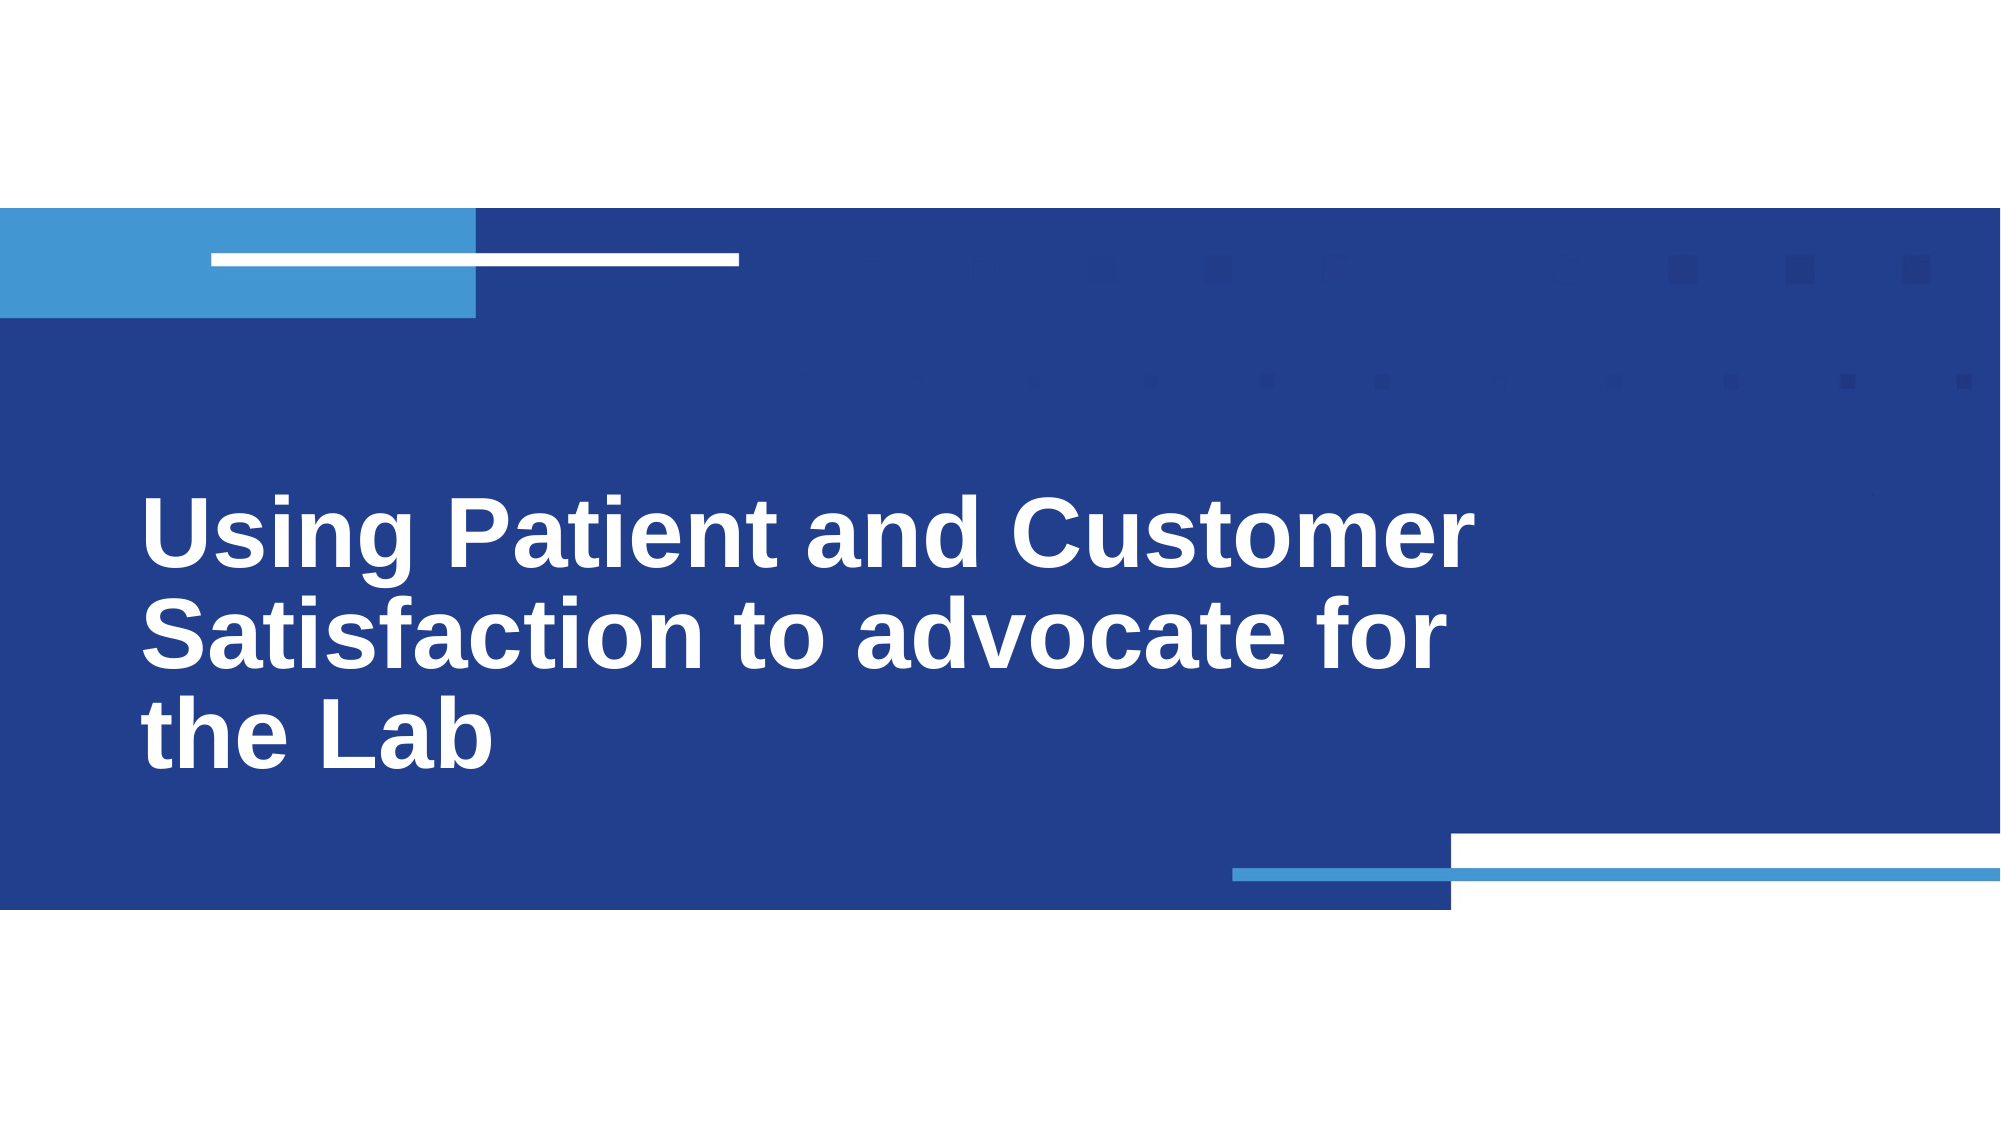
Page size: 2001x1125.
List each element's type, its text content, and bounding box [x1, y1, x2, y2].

title Using Patient and Customer Satisfaction to advocate for the Lab [125, 364, 1642, 912]
picture [0, 208, 2001, 910]
